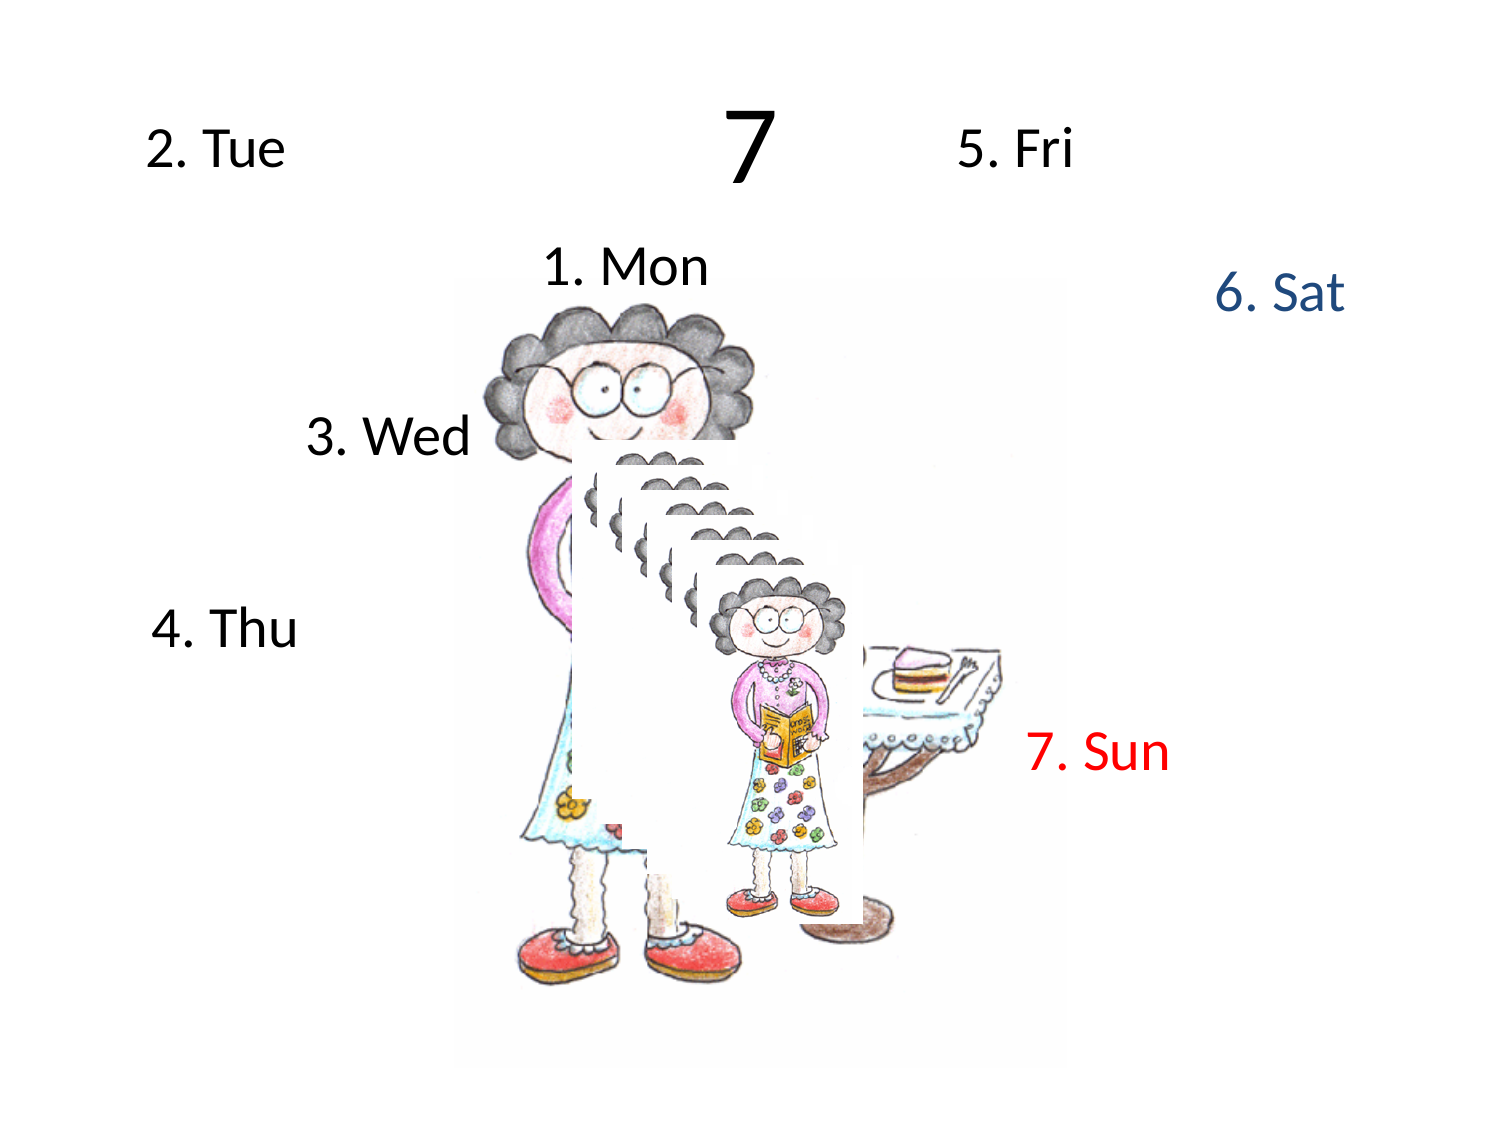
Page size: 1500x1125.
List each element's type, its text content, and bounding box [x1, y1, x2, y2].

picture [454, 278, 1068, 1068]
title 7 [75, 45, 1425, 233]
text_box 6. Sat [1199, 246, 1361, 331]
text_box 4. Thu [137, 582, 314, 667]
text_box 2. Tue [130, 101, 302, 187]
text_box 7. Sun [1072, 704, 1187, 789]
text_box 1. Mon [527, 219, 726, 277]
text_box 3. Wed [290, 389, 449, 475]
text_box 5. Fri [941, 101, 1090, 187]
